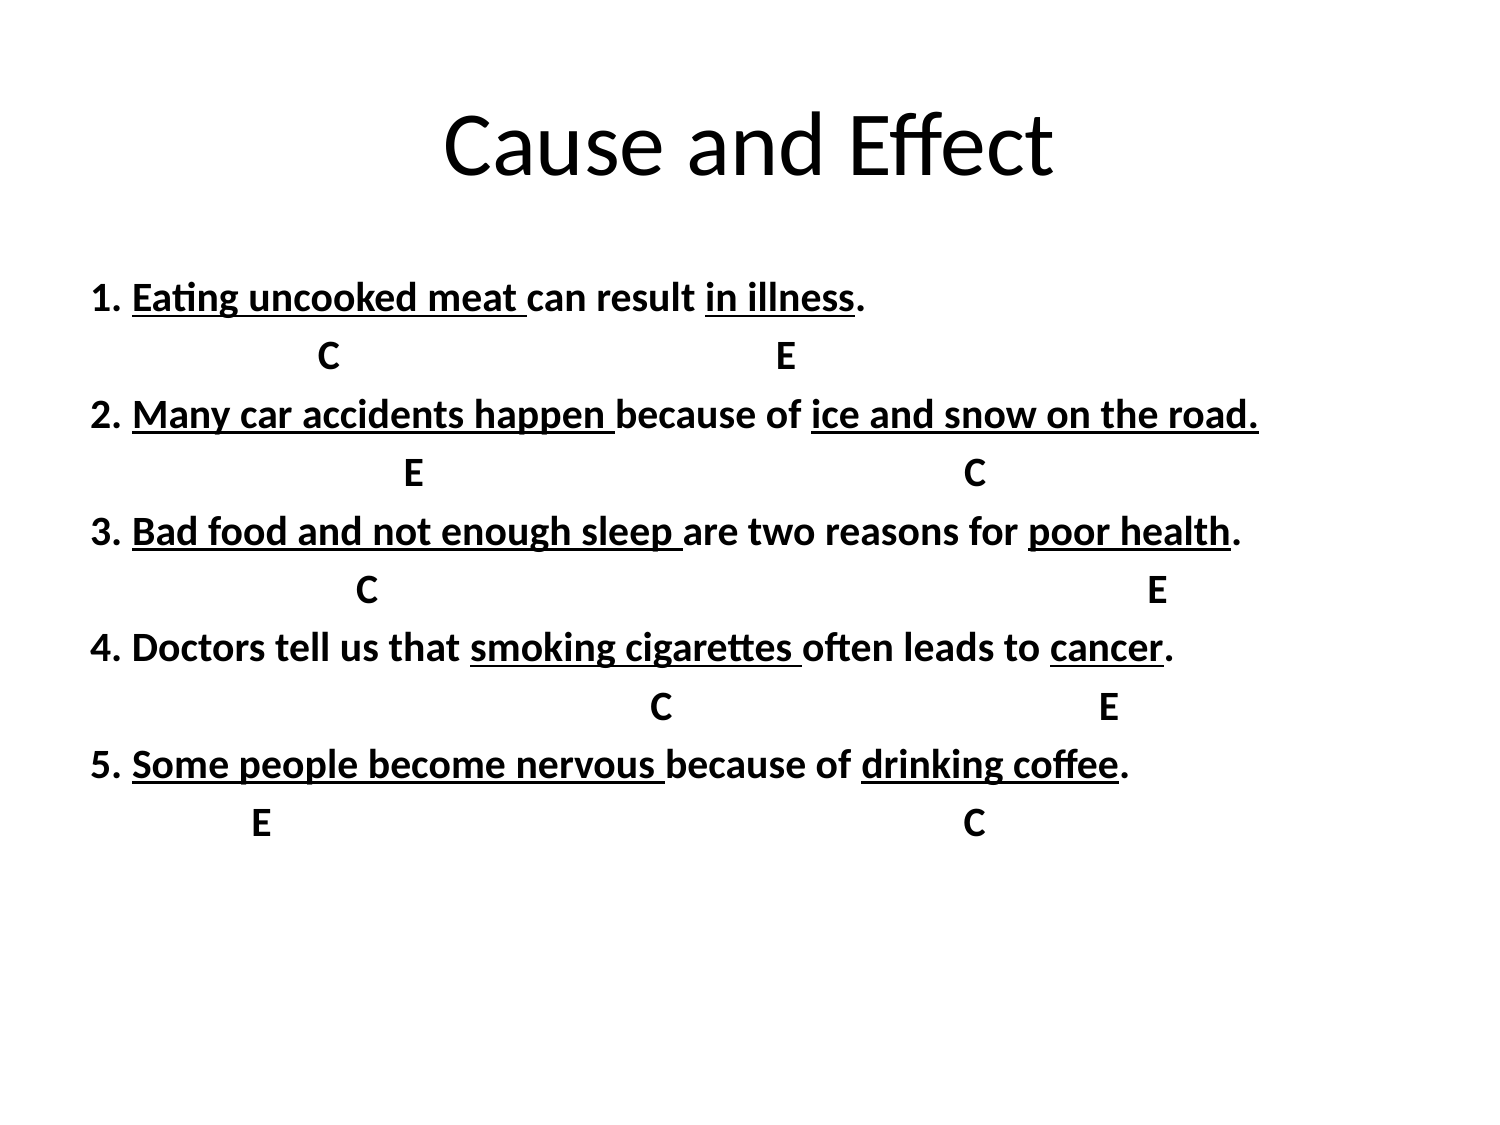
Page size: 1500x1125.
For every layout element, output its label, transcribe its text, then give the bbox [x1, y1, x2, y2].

title Cause and Effect [75, 45, 1425, 233]
list 1. Eating uncooked meat can result in illness. C E 2. Many car accidents happen because of ice and snow on the road. E C 3. Bad food and not enough sleep are two reasons for poor health. C E 4. Doctors tell us that smoking cigarettes often leads to cancer. C E 5. Some people become nervous because of drinking coffee. E C [75, 262, 1425, 1005]
